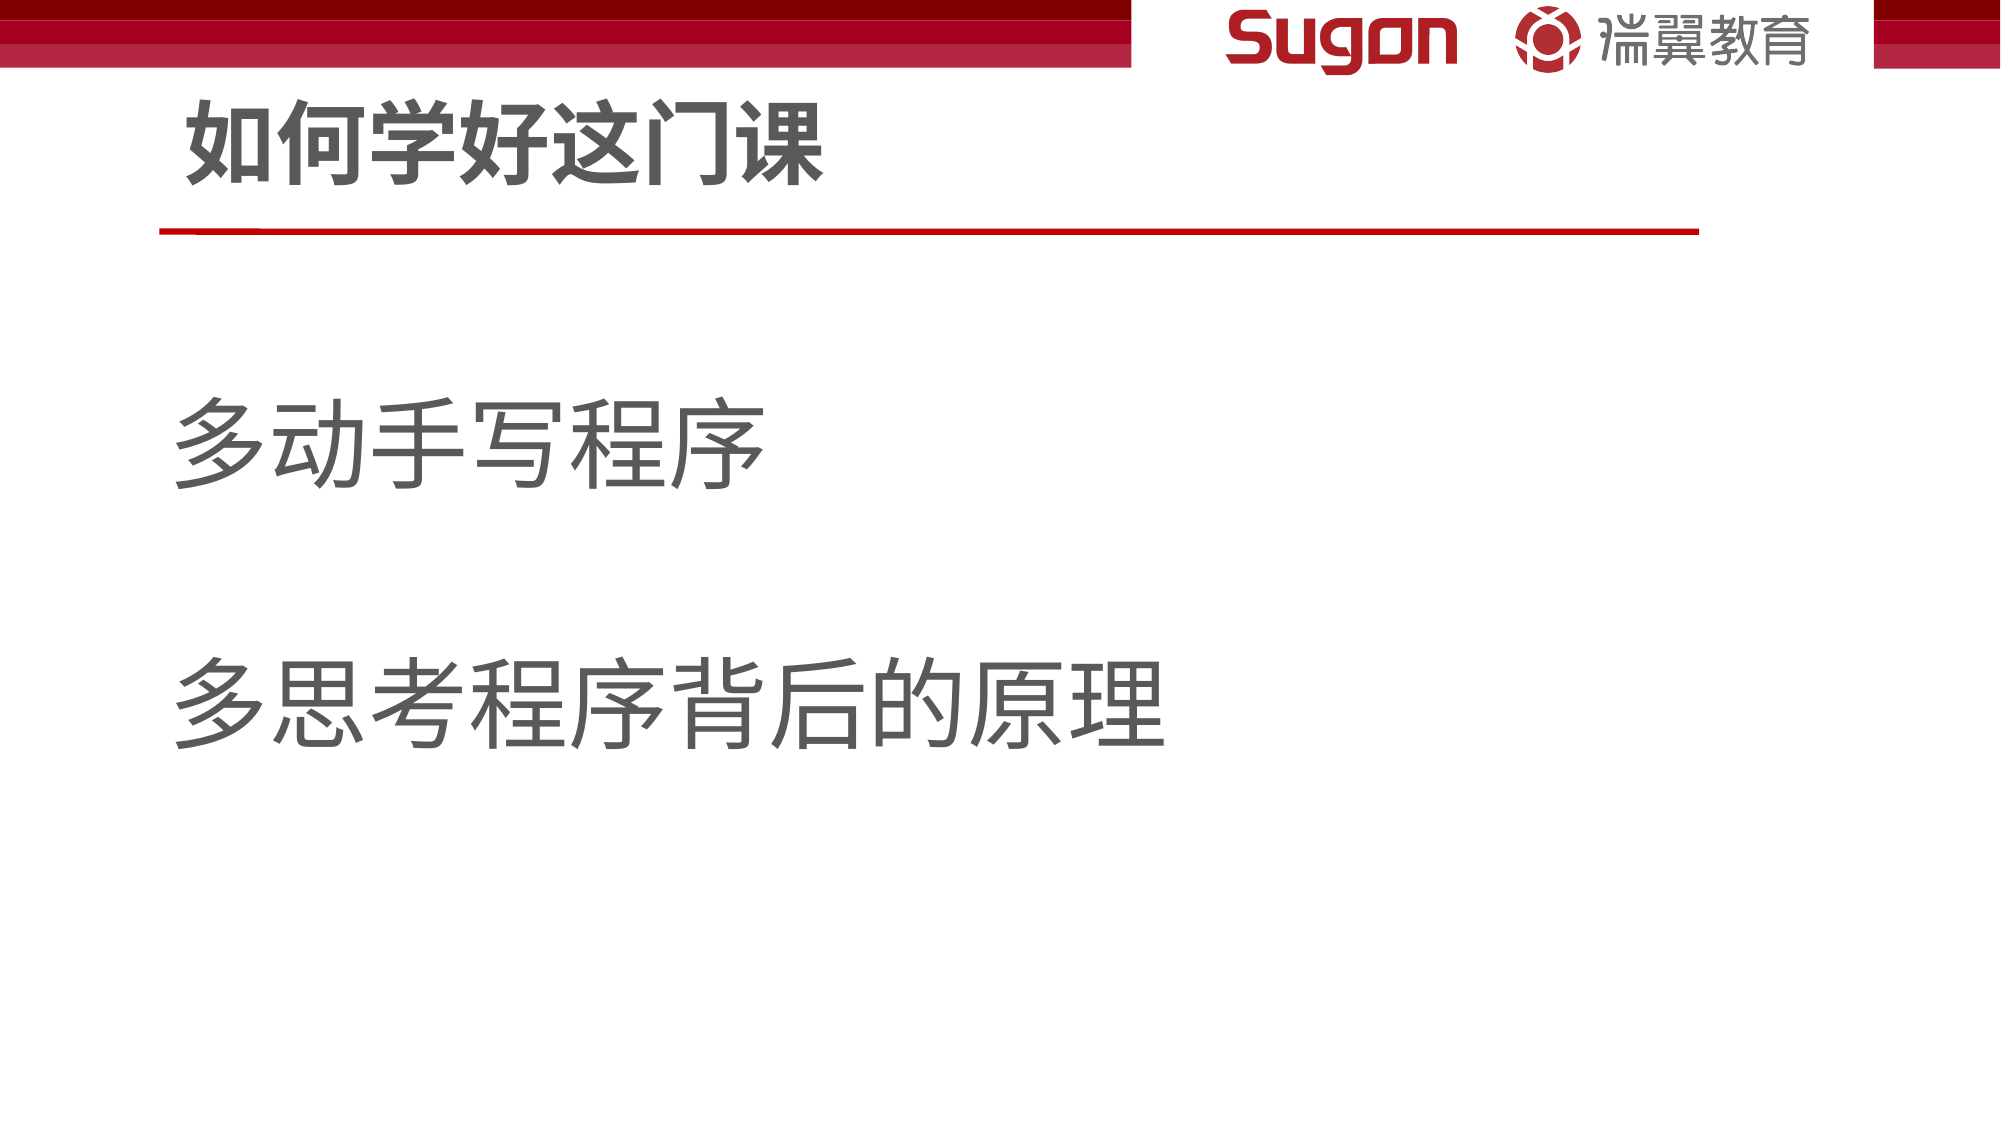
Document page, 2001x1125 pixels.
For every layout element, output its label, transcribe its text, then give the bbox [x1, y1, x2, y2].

picture [1515, 6, 1809, 73]
picture [1194, 0, 1484, 91]
list 多动手写程序 多思考程序背后的原理 [153, 253, 1879, 1028]
title 如何学好这门课 [169, 91, 1895, 214]
